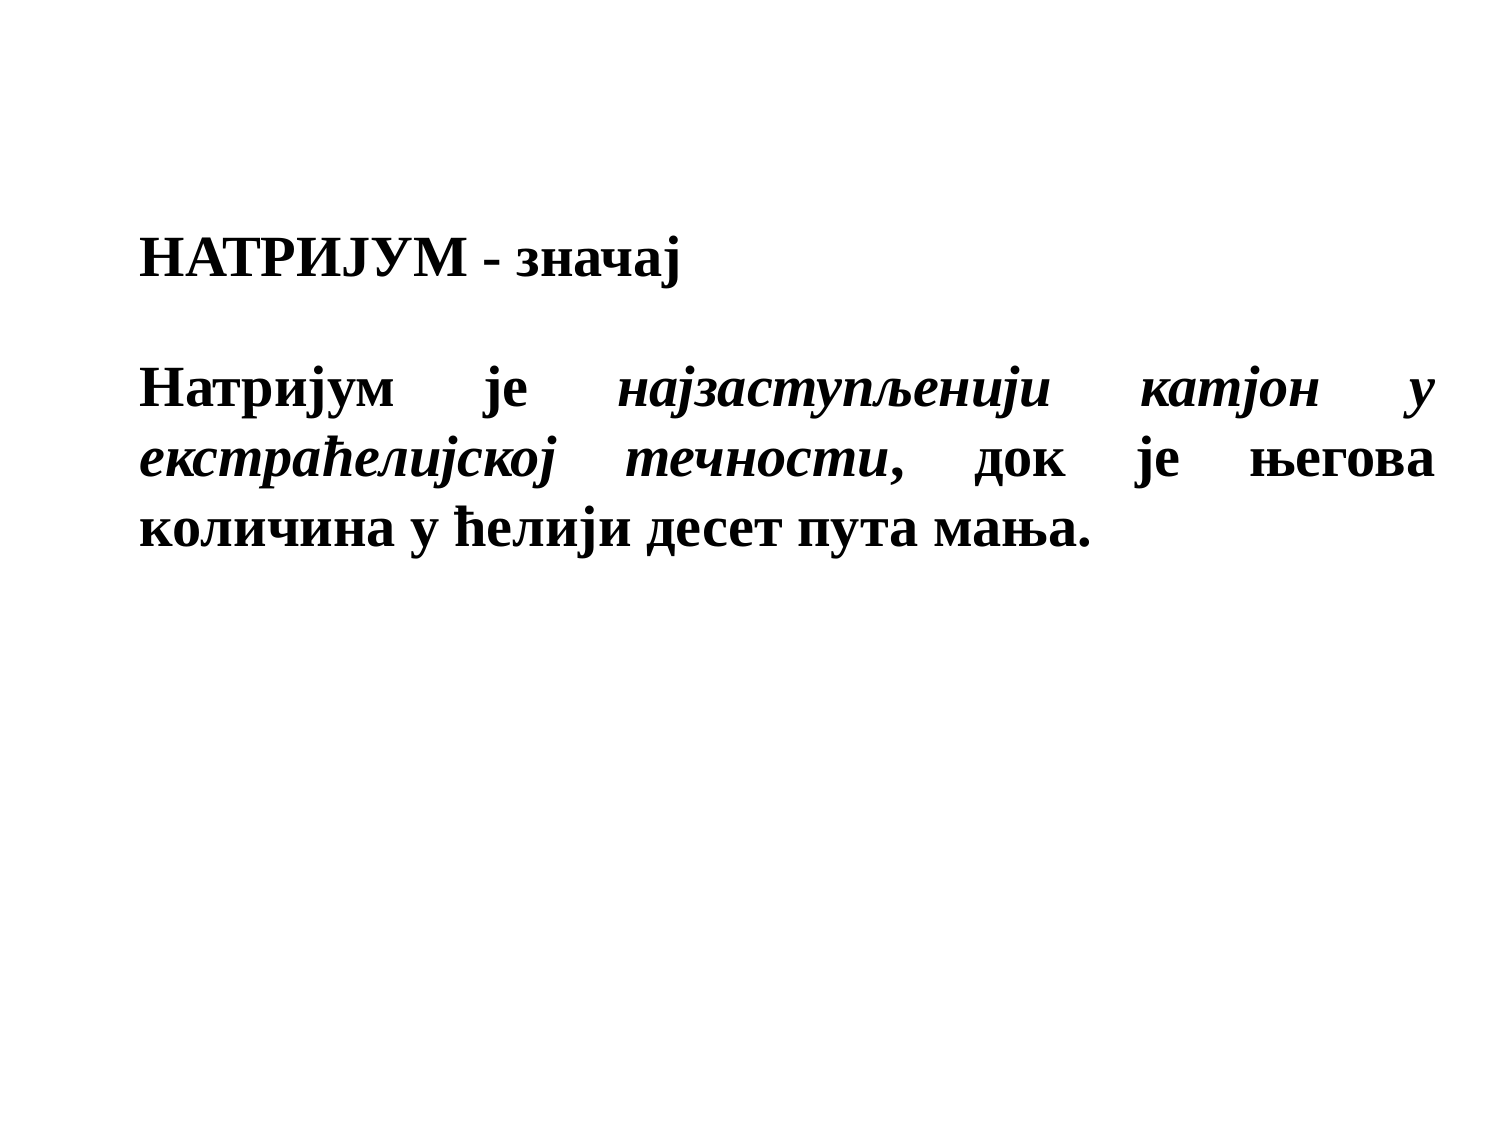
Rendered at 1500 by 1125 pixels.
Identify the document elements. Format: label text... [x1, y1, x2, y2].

text_box НАТРИЈУМ - значај Натријум је најзаступљенији катјон у екстраћелијској течности, док је његова количина у ћелији десет пута мања. [125, 210, 1450, 636]
